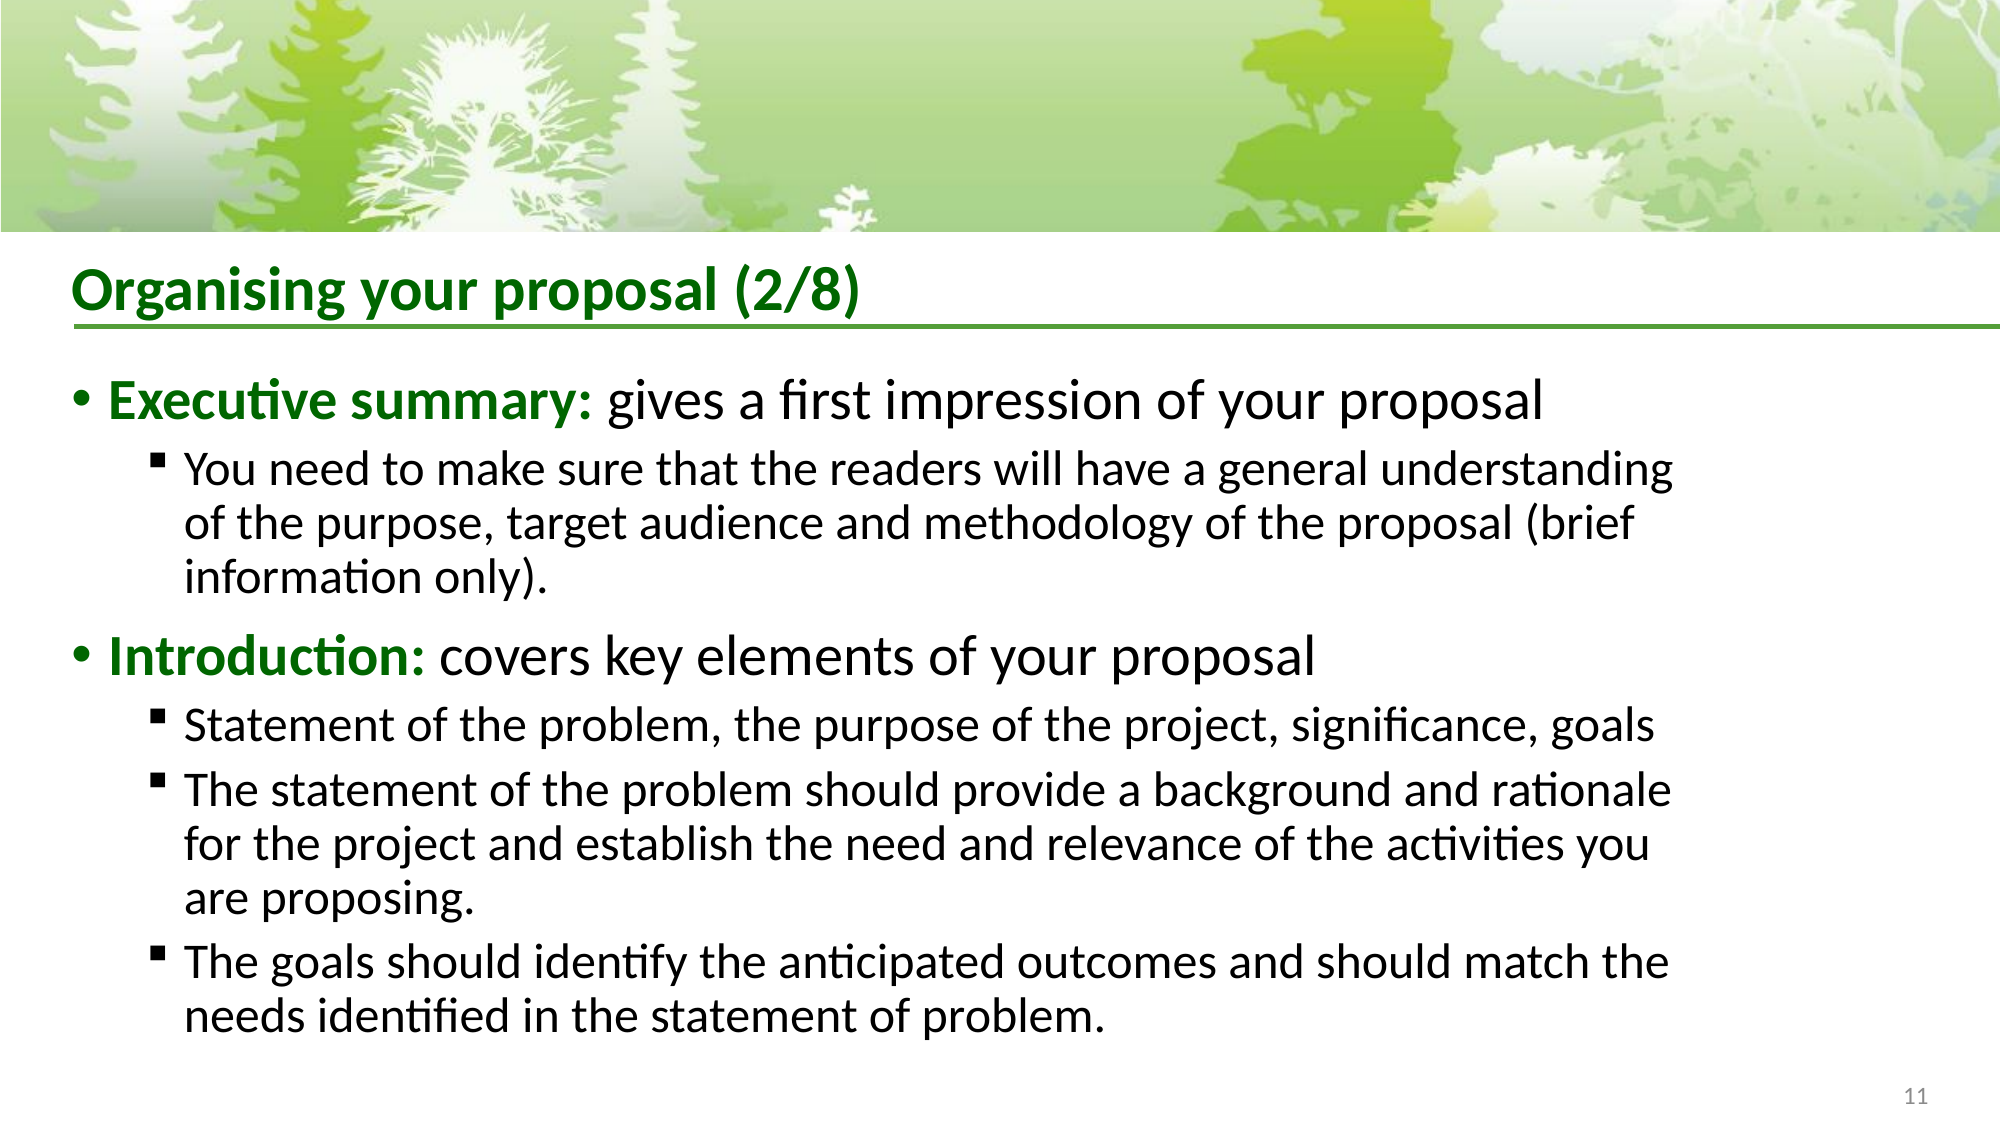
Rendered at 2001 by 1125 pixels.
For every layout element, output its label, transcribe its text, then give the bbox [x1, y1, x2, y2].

list Executive summary: gives a first impression of your proposal You need to make sure that the readers will have a general understanding of the purpose, target audience and methodology of the proposal (brief information only). Introduction: covers key elements of your proposal Statement of the problem, the purpose of the project, significance, goals The statement of the problem should provide a background and rationale for the project and establish the need and relevance of the activities you are proposing. The goals should identify the anticipated outcomes and should match the needs identified in the statement of problem. [56, 362, 1708, 1125]
picture [0, 0, 2000, 232]
slide_number 11 [1493, 1065, 1944, 1125]
title Organising your proposal (2/8) [56, 181, 1782, 399]
